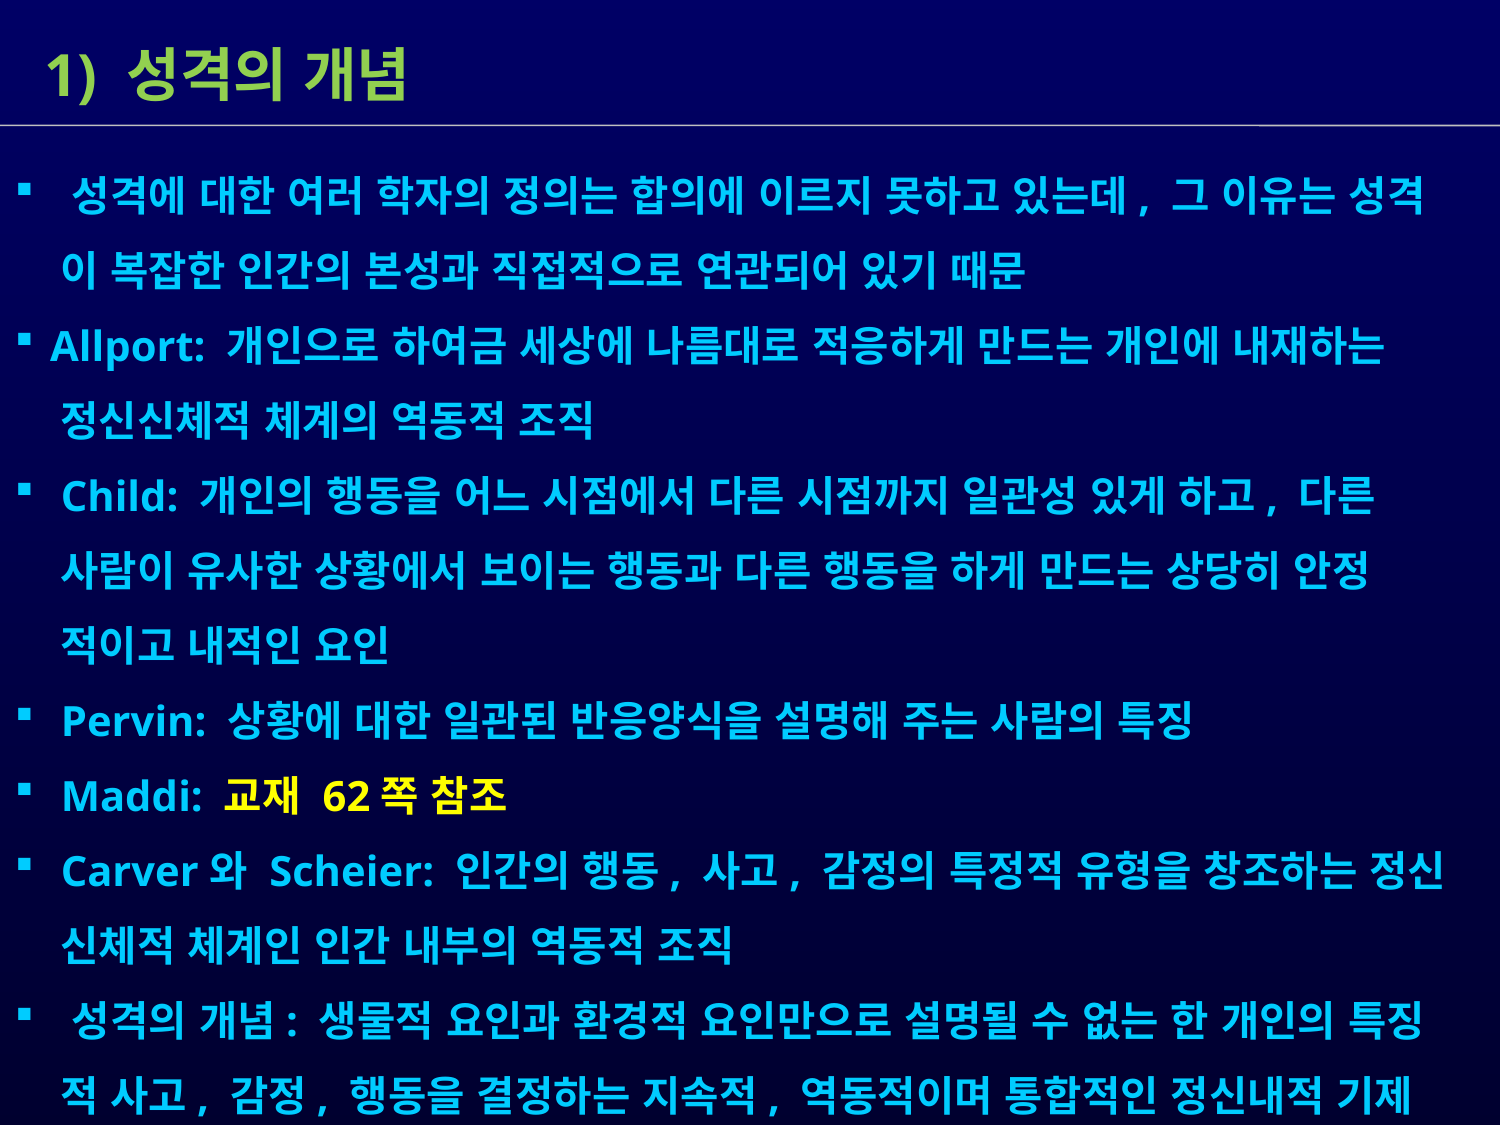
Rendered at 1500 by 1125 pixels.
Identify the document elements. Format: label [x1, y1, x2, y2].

text_box [0, 30, 1500, 1125]
